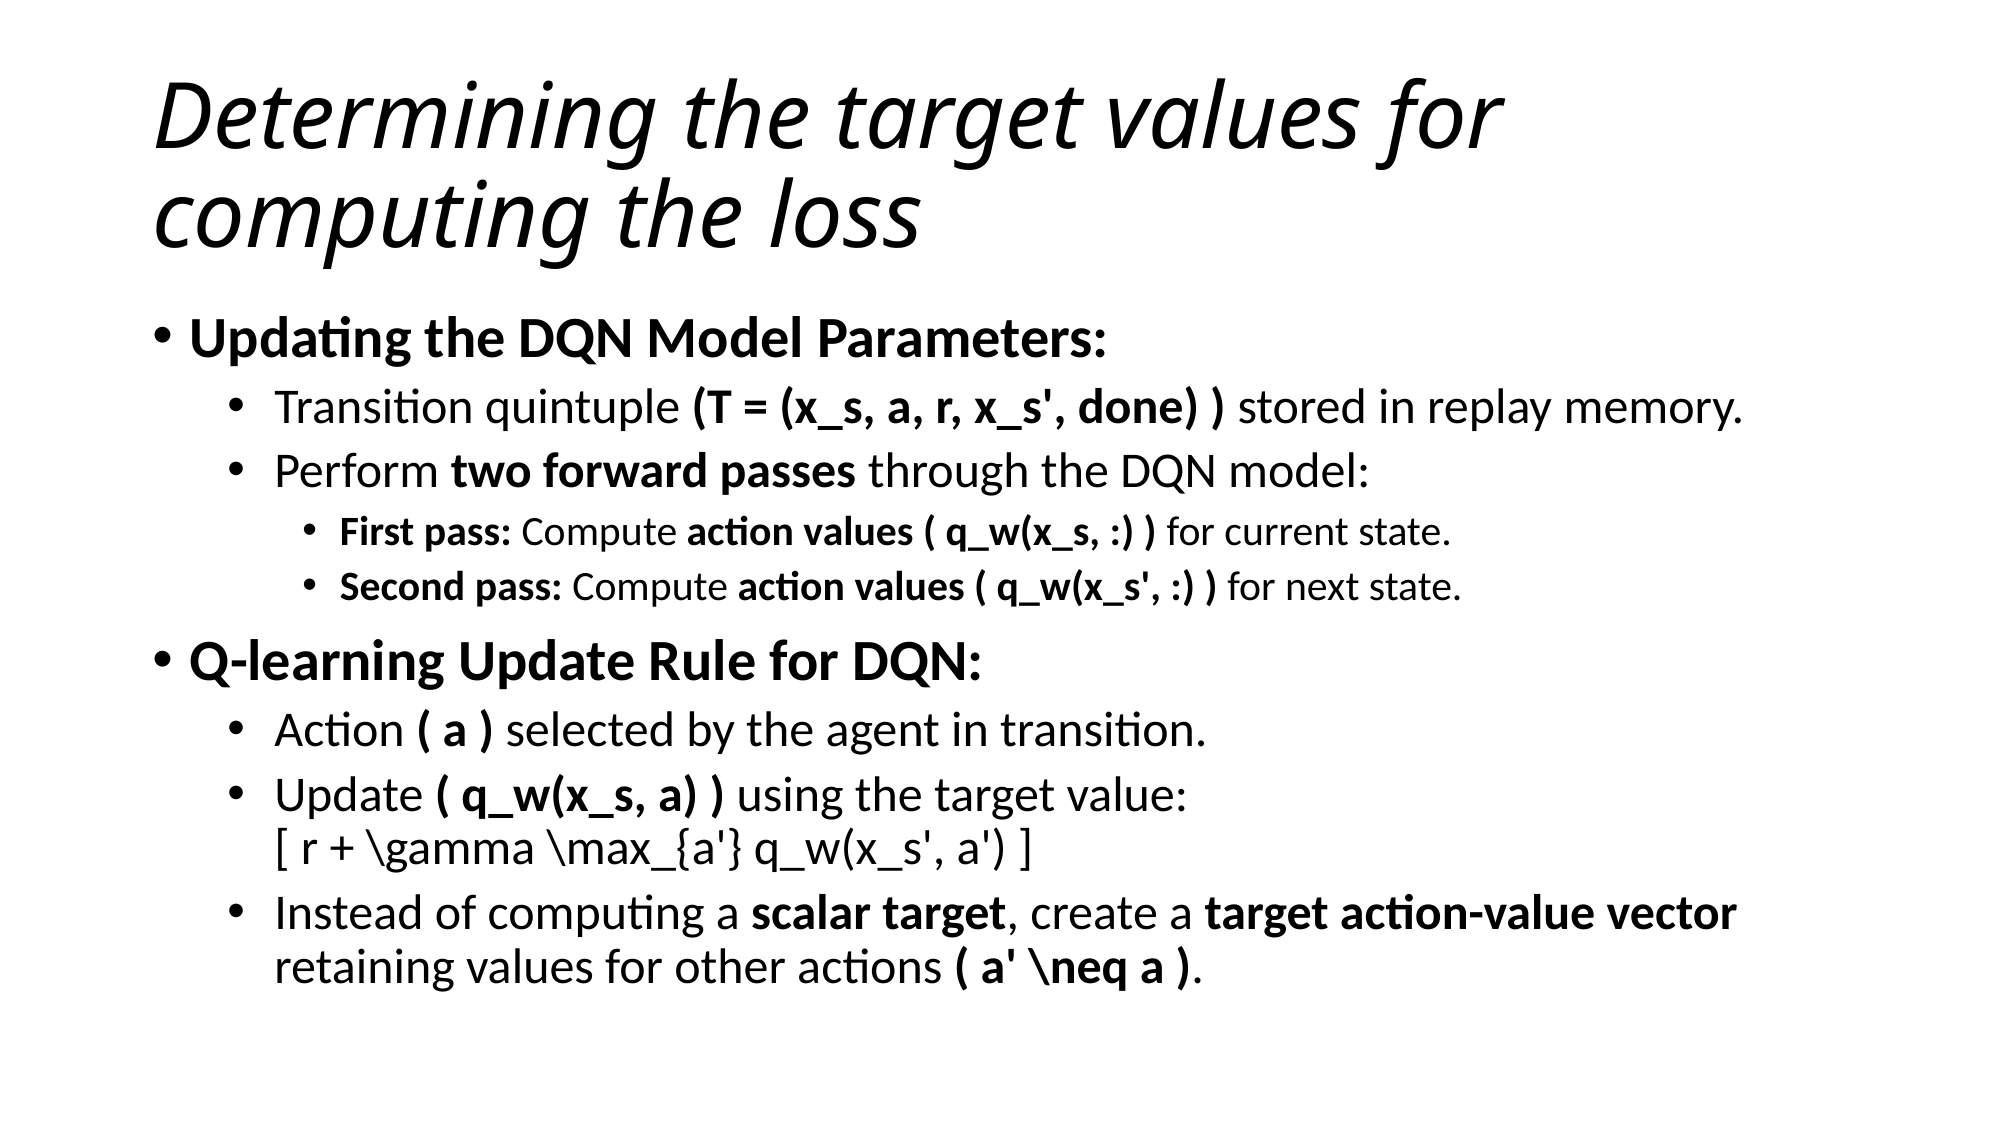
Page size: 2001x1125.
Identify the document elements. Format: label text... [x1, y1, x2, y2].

list Updating the DQN Model Parameters: Transition quintuple (T = (x_s, a, r, x_s', done) ) stored in replay memory. Perform two forward passes through the DQN model: First pass: Compute action values ( q_w(x_s, :) ) for current state. Second pass: Compute action values ( q_w(x_s', :) ) for next state. Q-learning Update Rule for DQN: Action ( a ) selected by the agent in transition. Update ( q_w(x_s, a) ) using the target value: [ r + \gamma \max_{a'} q_w(x_s', a') ] Instead of computing a scalar target, create a target action-value vector retaining values for other actions ( a' \neq a ). [137, 299, 1863, 1014]
title Determining the target values for computing the loss [137, 59, 1863, 278]
